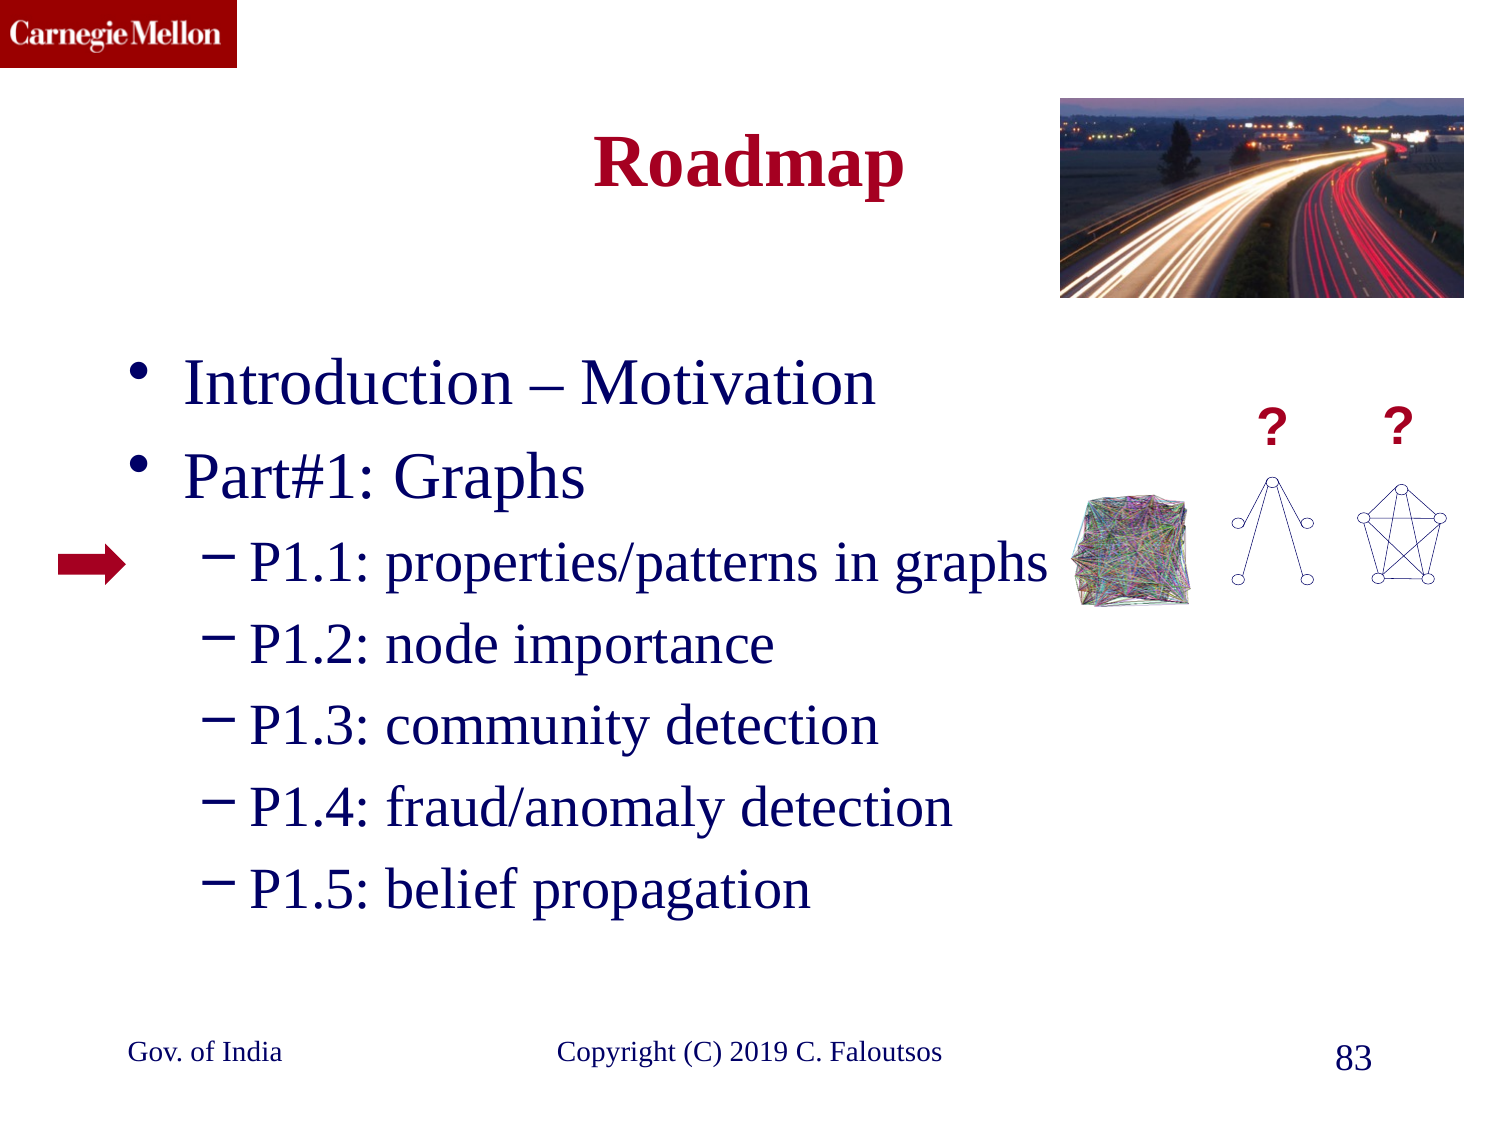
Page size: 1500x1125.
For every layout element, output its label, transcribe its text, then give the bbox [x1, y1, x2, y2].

list Introduction – Motivation Part#1: Graphs P1.1: properties/patterns in graphs P1.2: node importance P1.3: community detection P1.4: fraud/anomaly detection P1.5: belief propagation [112, 237, 1388, 1001]
footer Copyright (C) 2019 C. Faloutsos [512, 1024, 988, 1101]
title Roadmap [112, 99, 1058, 213]
picture [1060, 98, 1464, 299]
text_box [58, 543, 126, 585]
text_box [1231, 476, 1314, 586]
text_box ? [1367, 383, 1431, 463]
slide_number Gov. of India [112, 1024, 426, 1101]
picture [1063, 476, 1202, 629]
text_box ? [1241, 384, 1305, 464]
picture [0, 0, 237, 68]
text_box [1357, 484, 1447, 585]
slide_number 83 [1074, 1024, 1388, 1101]
